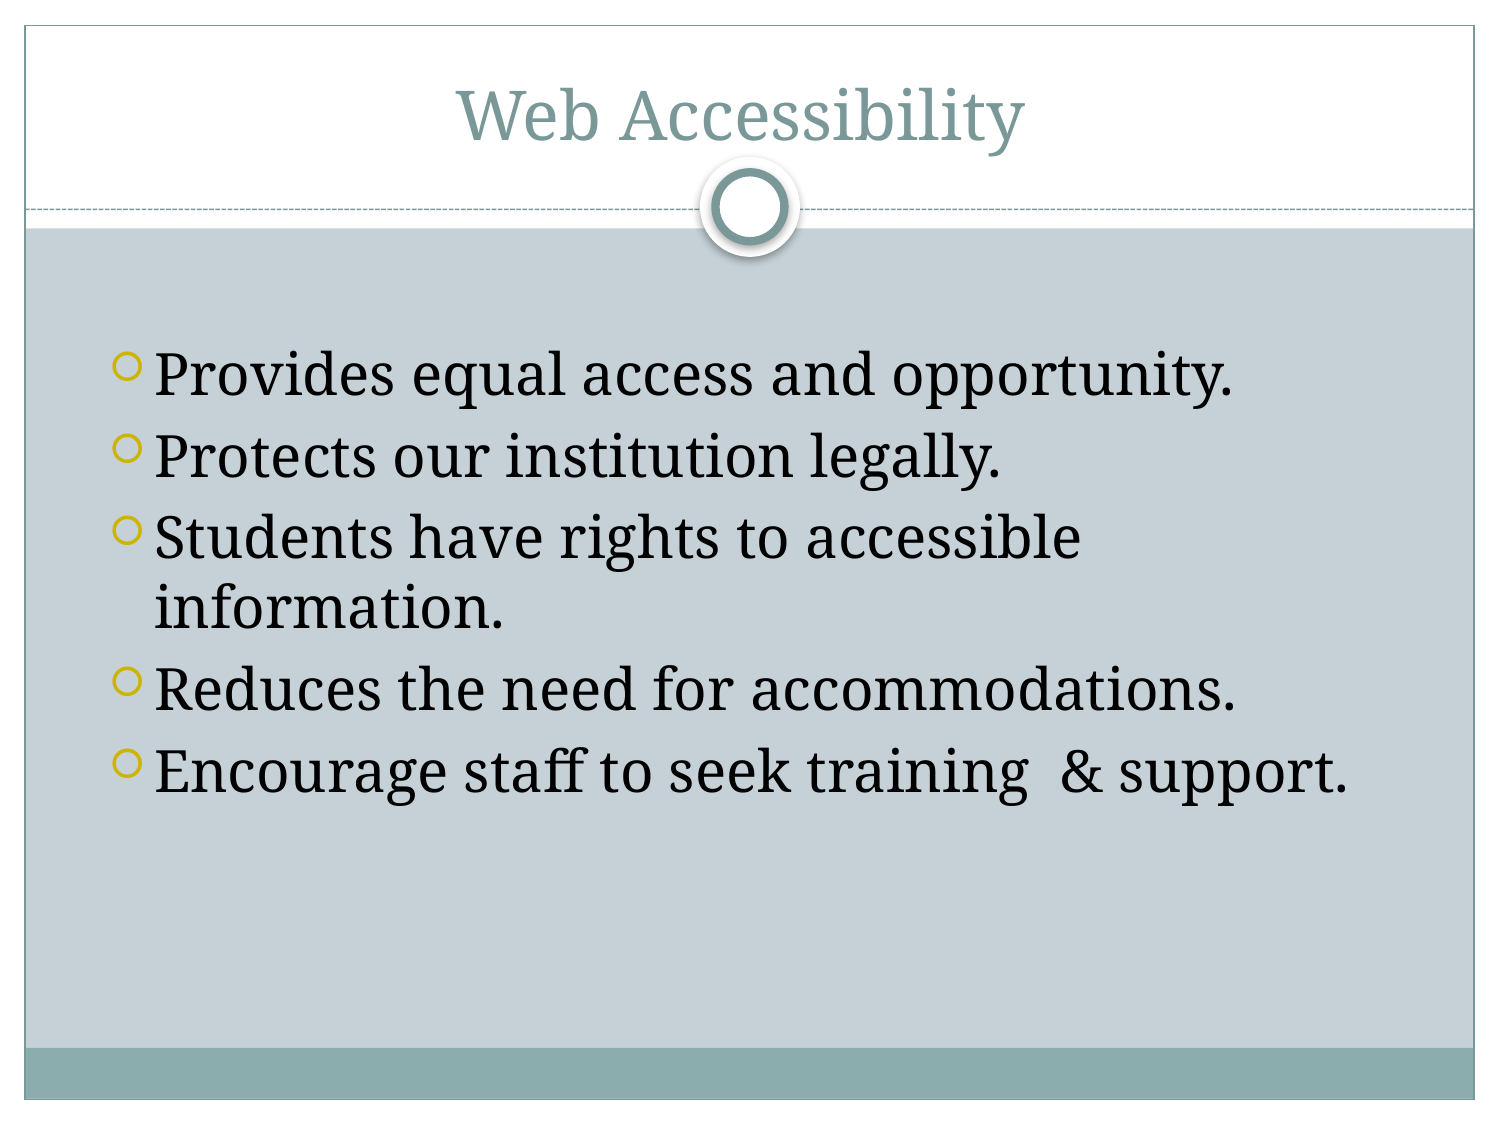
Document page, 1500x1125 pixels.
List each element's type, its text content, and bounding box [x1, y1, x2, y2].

list Provides equal access and opportunity. Protects our institution legally. Students have rights to accessible information. Reduces the need for accommodations. Encourage staff to seek training & support. [49, 250, 1445, 1001]
title Web Accessibility [49, 37, 1450, 162]
